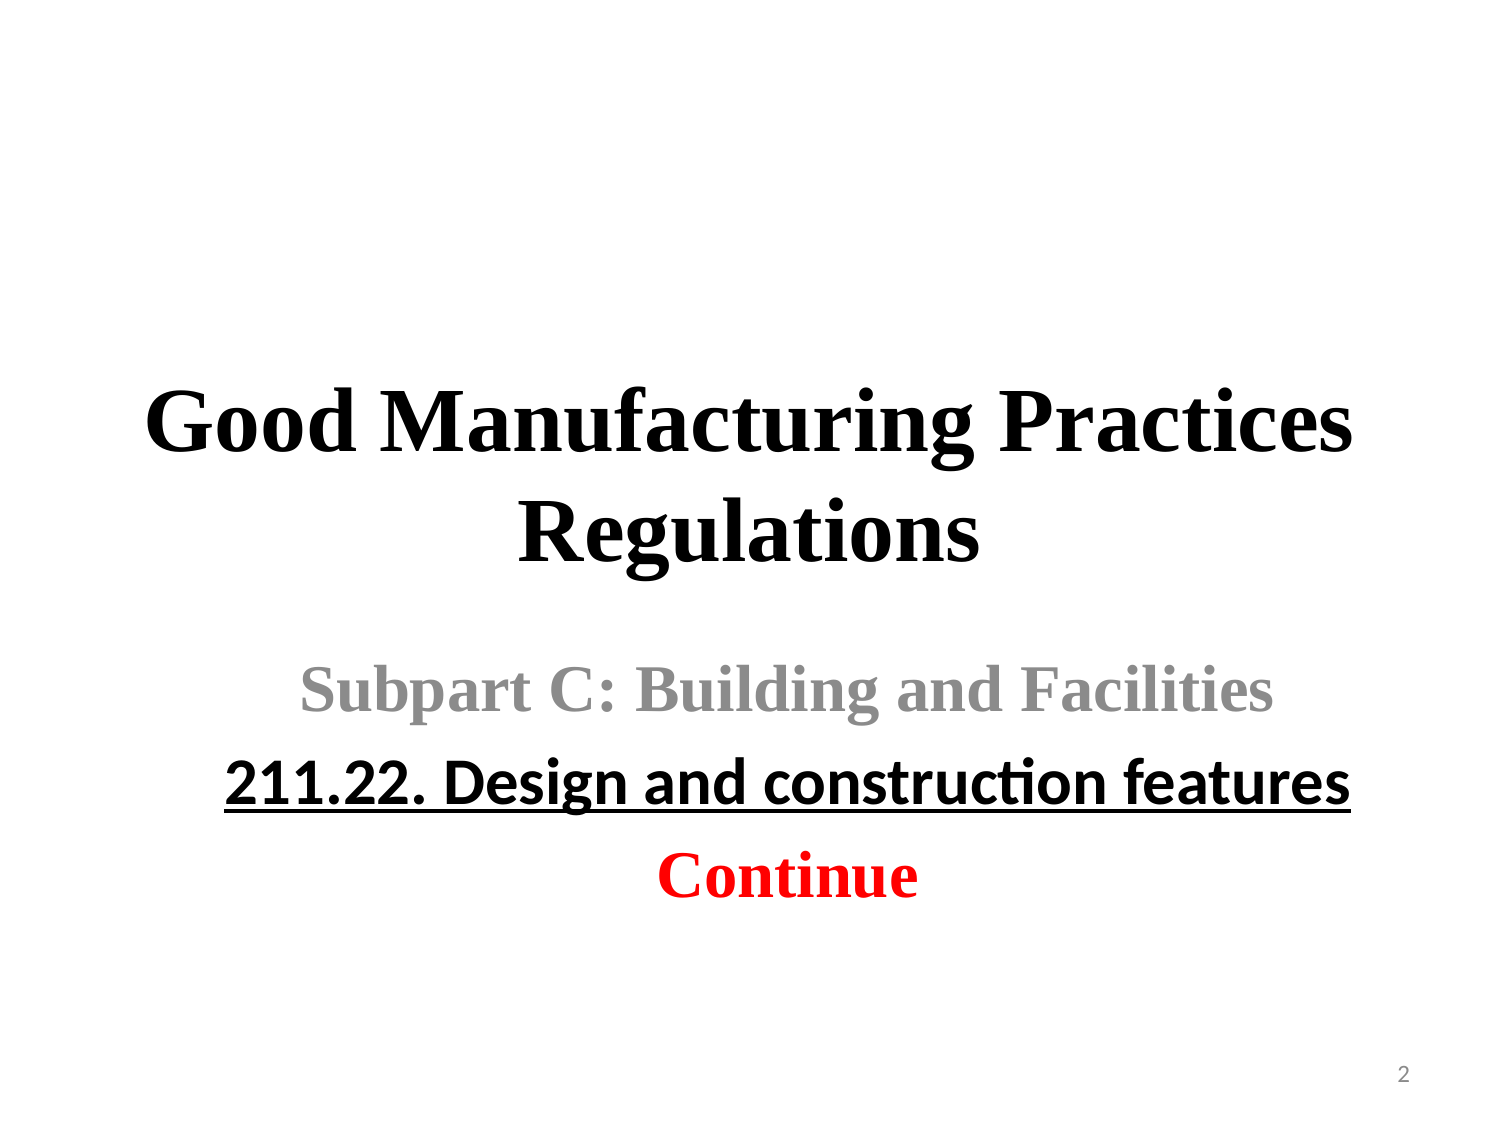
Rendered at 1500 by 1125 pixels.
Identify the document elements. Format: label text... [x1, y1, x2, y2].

subtitle Subpart C: Building and Facilities 211.22. Design and construction features Continue [150, 637, 1425, 925]
slide_number 2 [1074, 1042, 1425, 1103]
title Good Manufacturing Practices Regulations [112, 349, 1388, 591]
